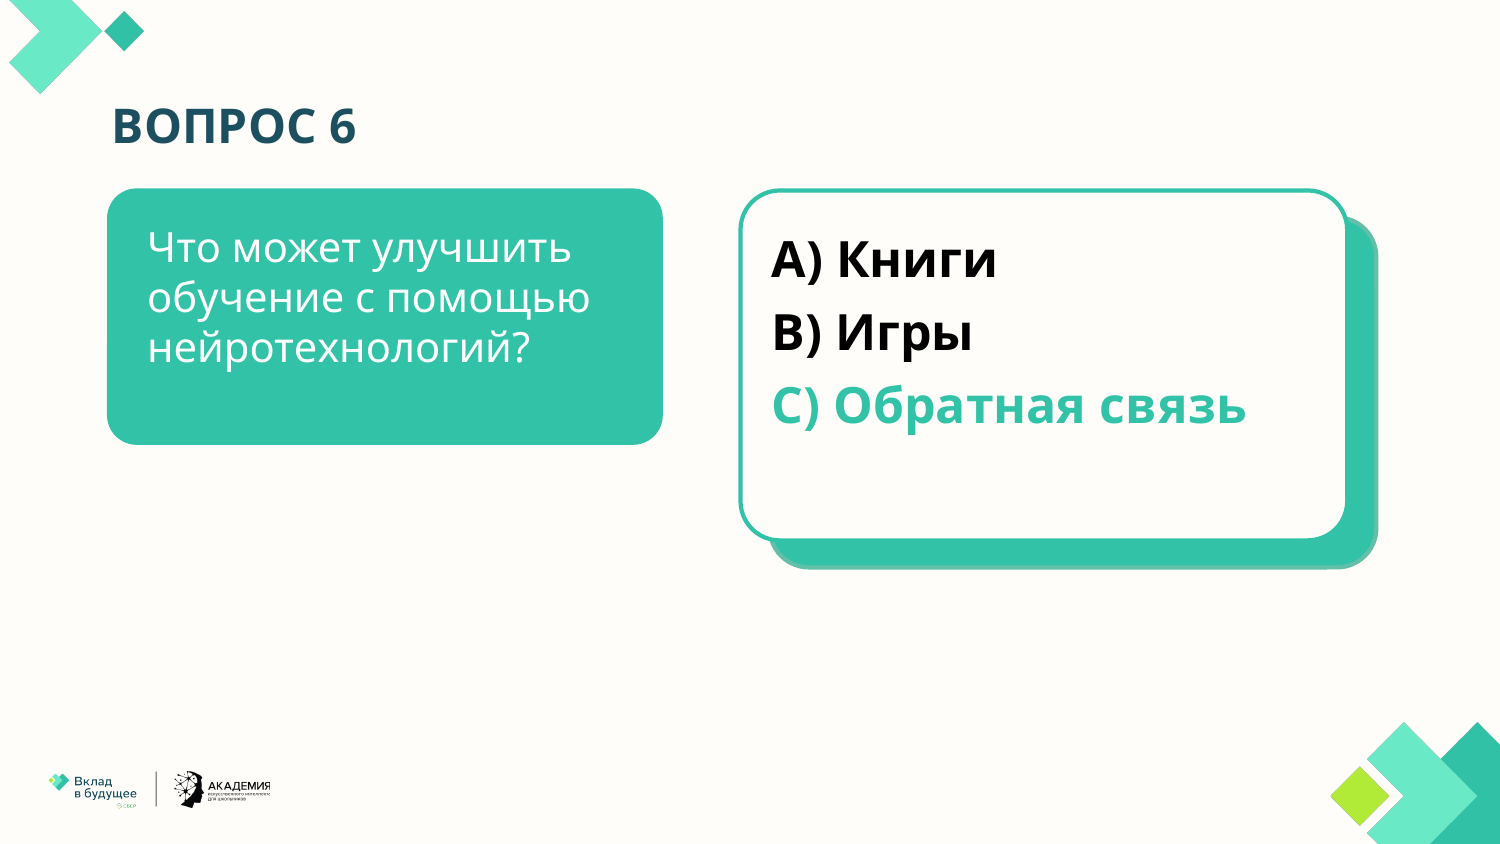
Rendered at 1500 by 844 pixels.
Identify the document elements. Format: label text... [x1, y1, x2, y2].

picture [31, 755, 271, 826]
text_box [771, 218, 1377, 568]
text_box [109, 190, 661, 443]
text_box ВОПРОС 6 [104, 81, 633, 161]
text_box [740, 190, 1348, 541]
picture [1330, 722, 1500, 844]
text_box Что может улучшить обучение с помощью нейротехнологий? [139, 213, 631, 379]
picture [9, 0, 144, 94]
text_box А) Книги B) Игры C) Обратная связь [766, 229, 1322, 440]
